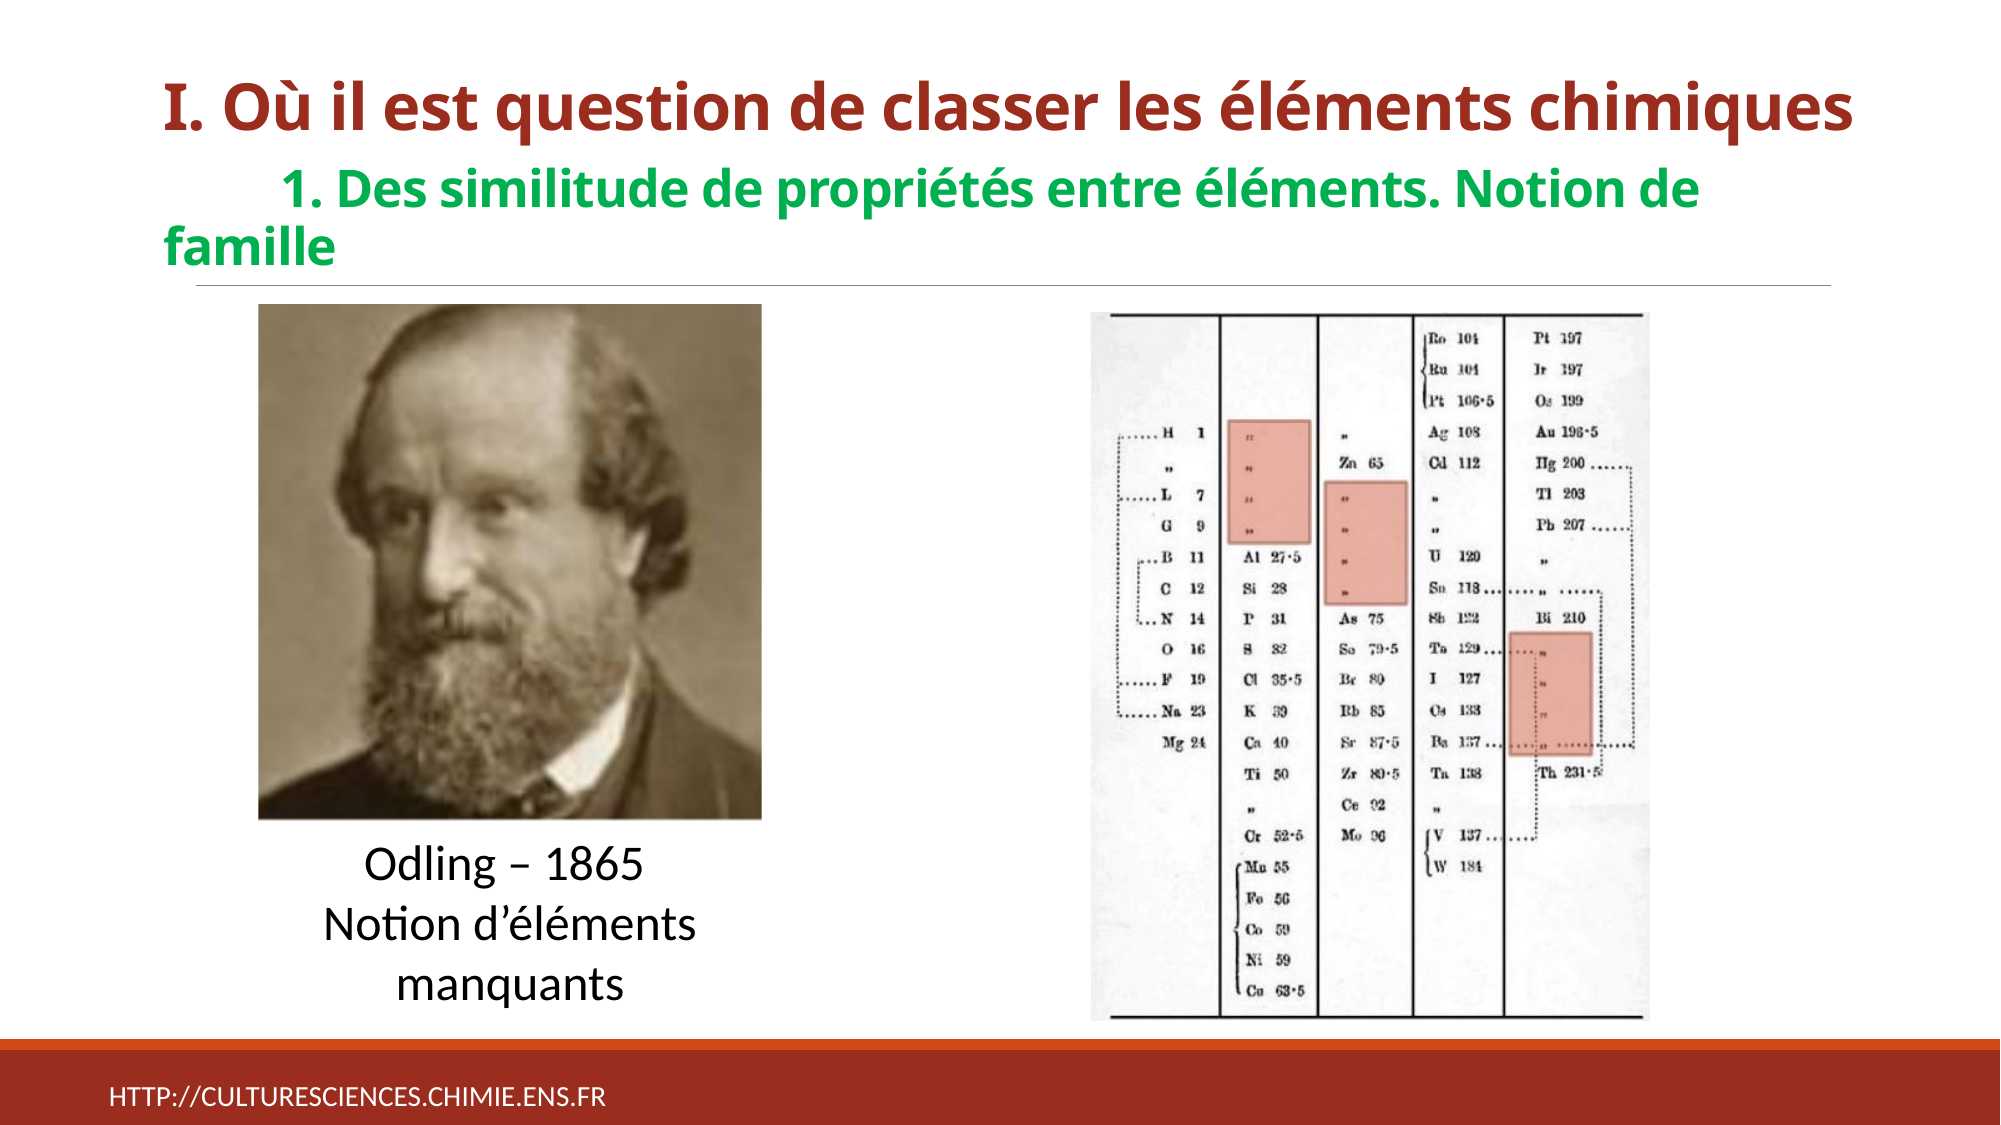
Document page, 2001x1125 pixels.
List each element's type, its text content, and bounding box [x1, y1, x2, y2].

title I. Où il est question de classer les éléments chimiques 1. Des similitude de propriétés entre éléments. Notion de famille [148, 46, 1891, 284]
picture [1089, 311, 1651, 1021]
picture [257, 303, 763, 854]
text_box Odling – 1865 Notion d’éléments manquants [238, 823, 782, 1019]
footer http://culturesciences.chimie.ens.fr [20, 1065, 696, 1125]
